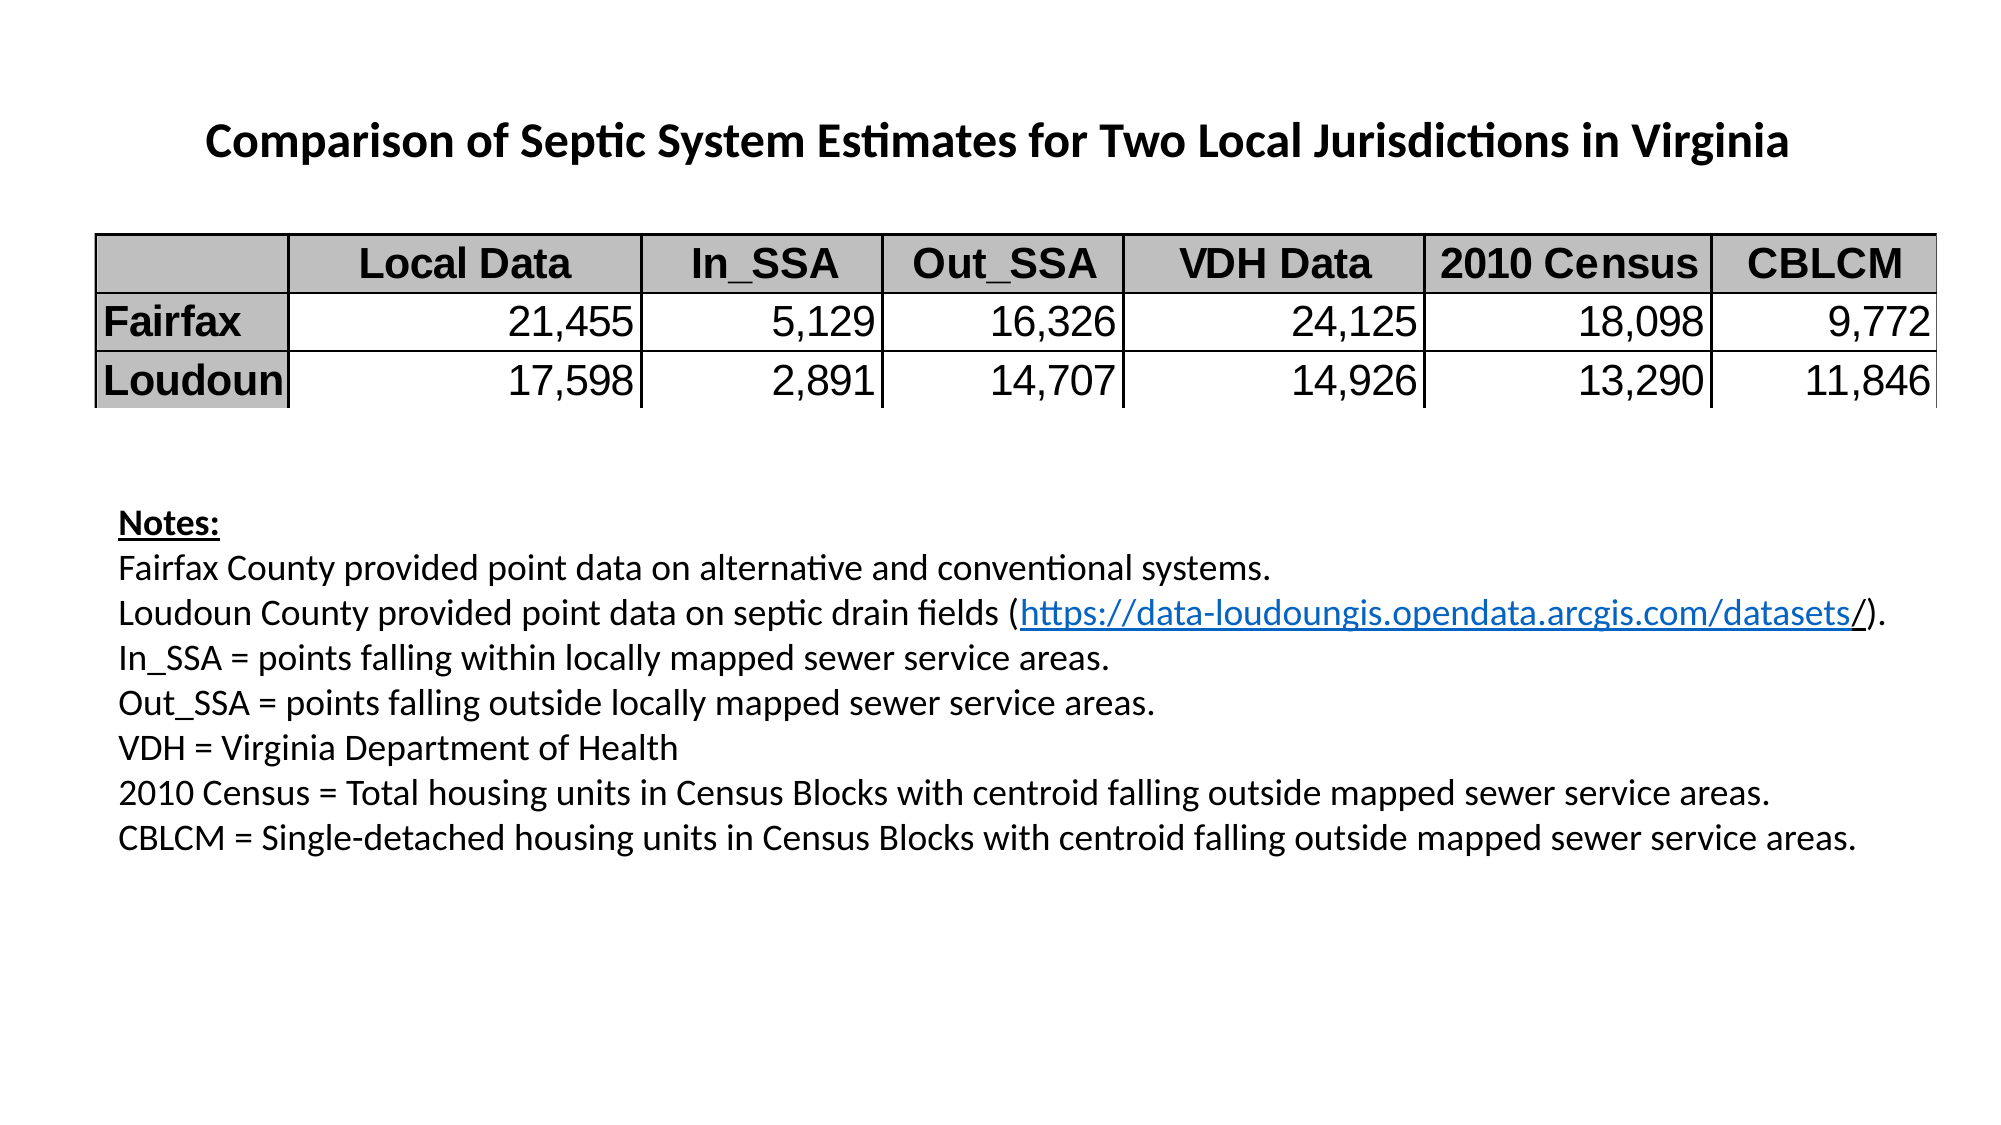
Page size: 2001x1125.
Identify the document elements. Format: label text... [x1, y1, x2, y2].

picture [94, 233, 1940, 411]
text_box Comparison of Septic System Estimates for Two Local Jurisdictions in Virginia [190, 100, 1818, 176]
text_box Notes: Fairfax County provided point data on alternative and conventional systems. Loudoun County provided point data on septic drain fields (https://data-loudoungis.opendata.arcgis.com/datasets/). In_SSA = points falling within locally mapped sewer service areas. Out_SSA = points falling outside locally mapped sewer service areas. VDH = Virginia Department of Health 2010 Census = Total housing units in Census Blocks with centroid falling outside mapped sewer service areas. CBLCM = Single-detached housing units in Census Blocks with centroid falling outside mapped sewer service areas. [103, 446, 1902, 866]
